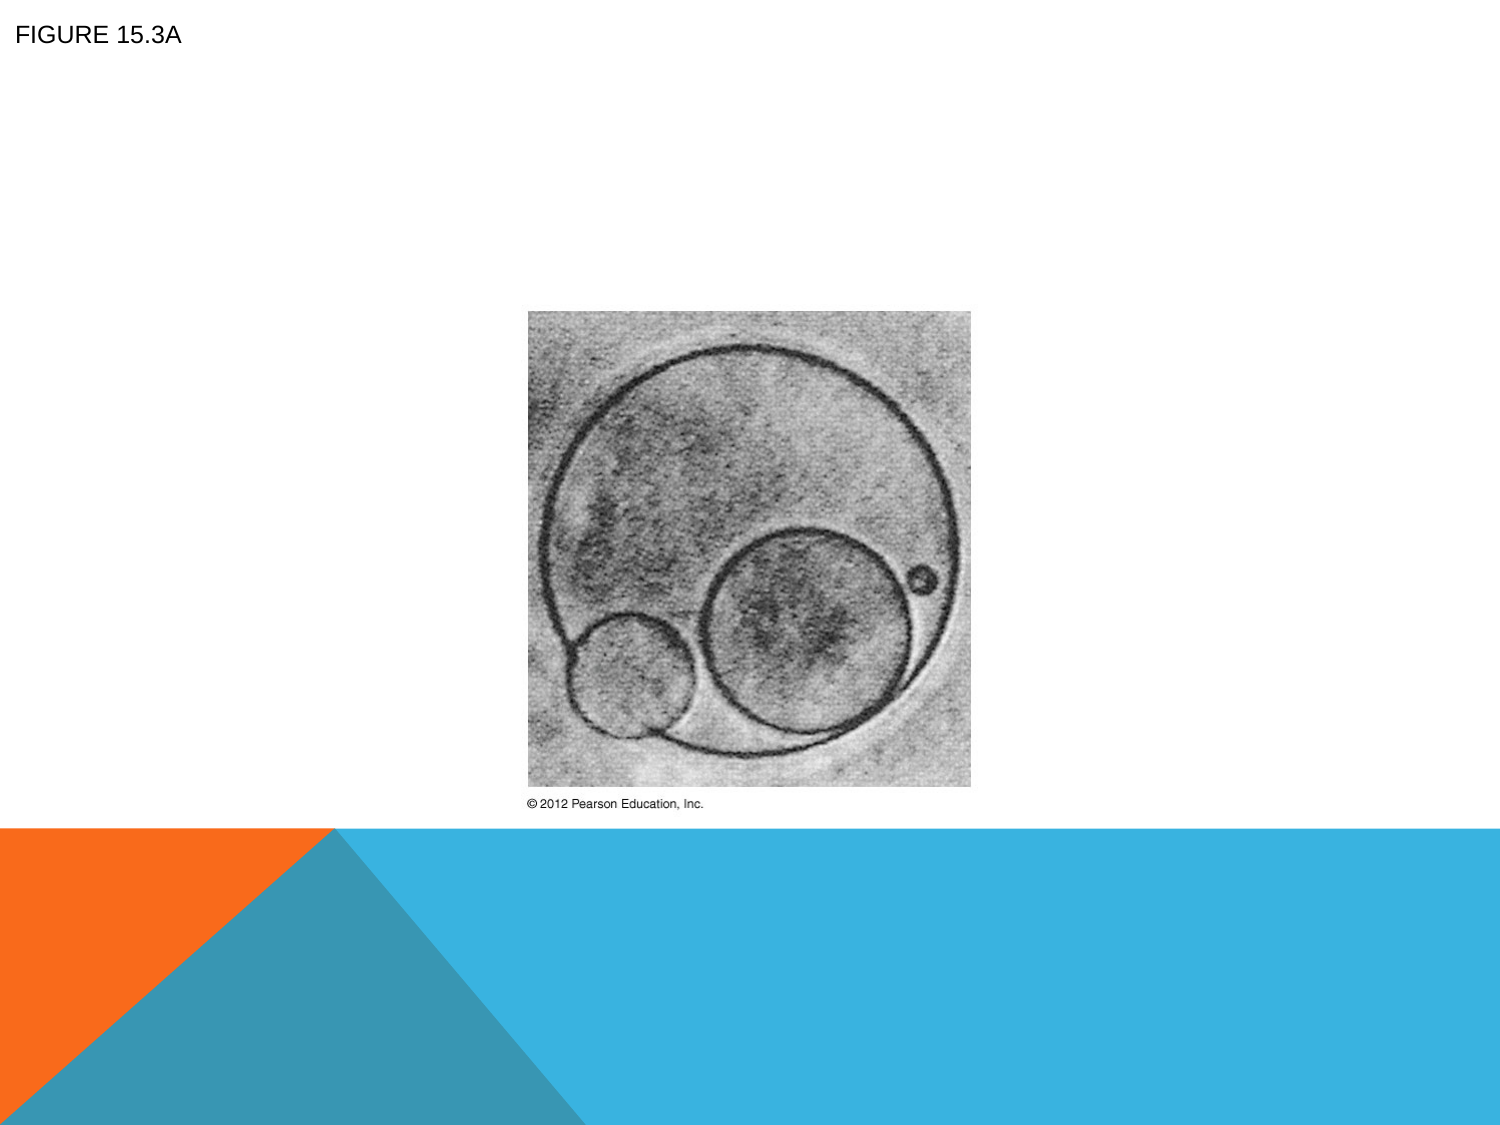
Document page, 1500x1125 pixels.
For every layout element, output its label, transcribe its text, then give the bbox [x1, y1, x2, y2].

title Figure 15.3A [0, 8, 325, 59]
picture [521, 304, 979, 821]
